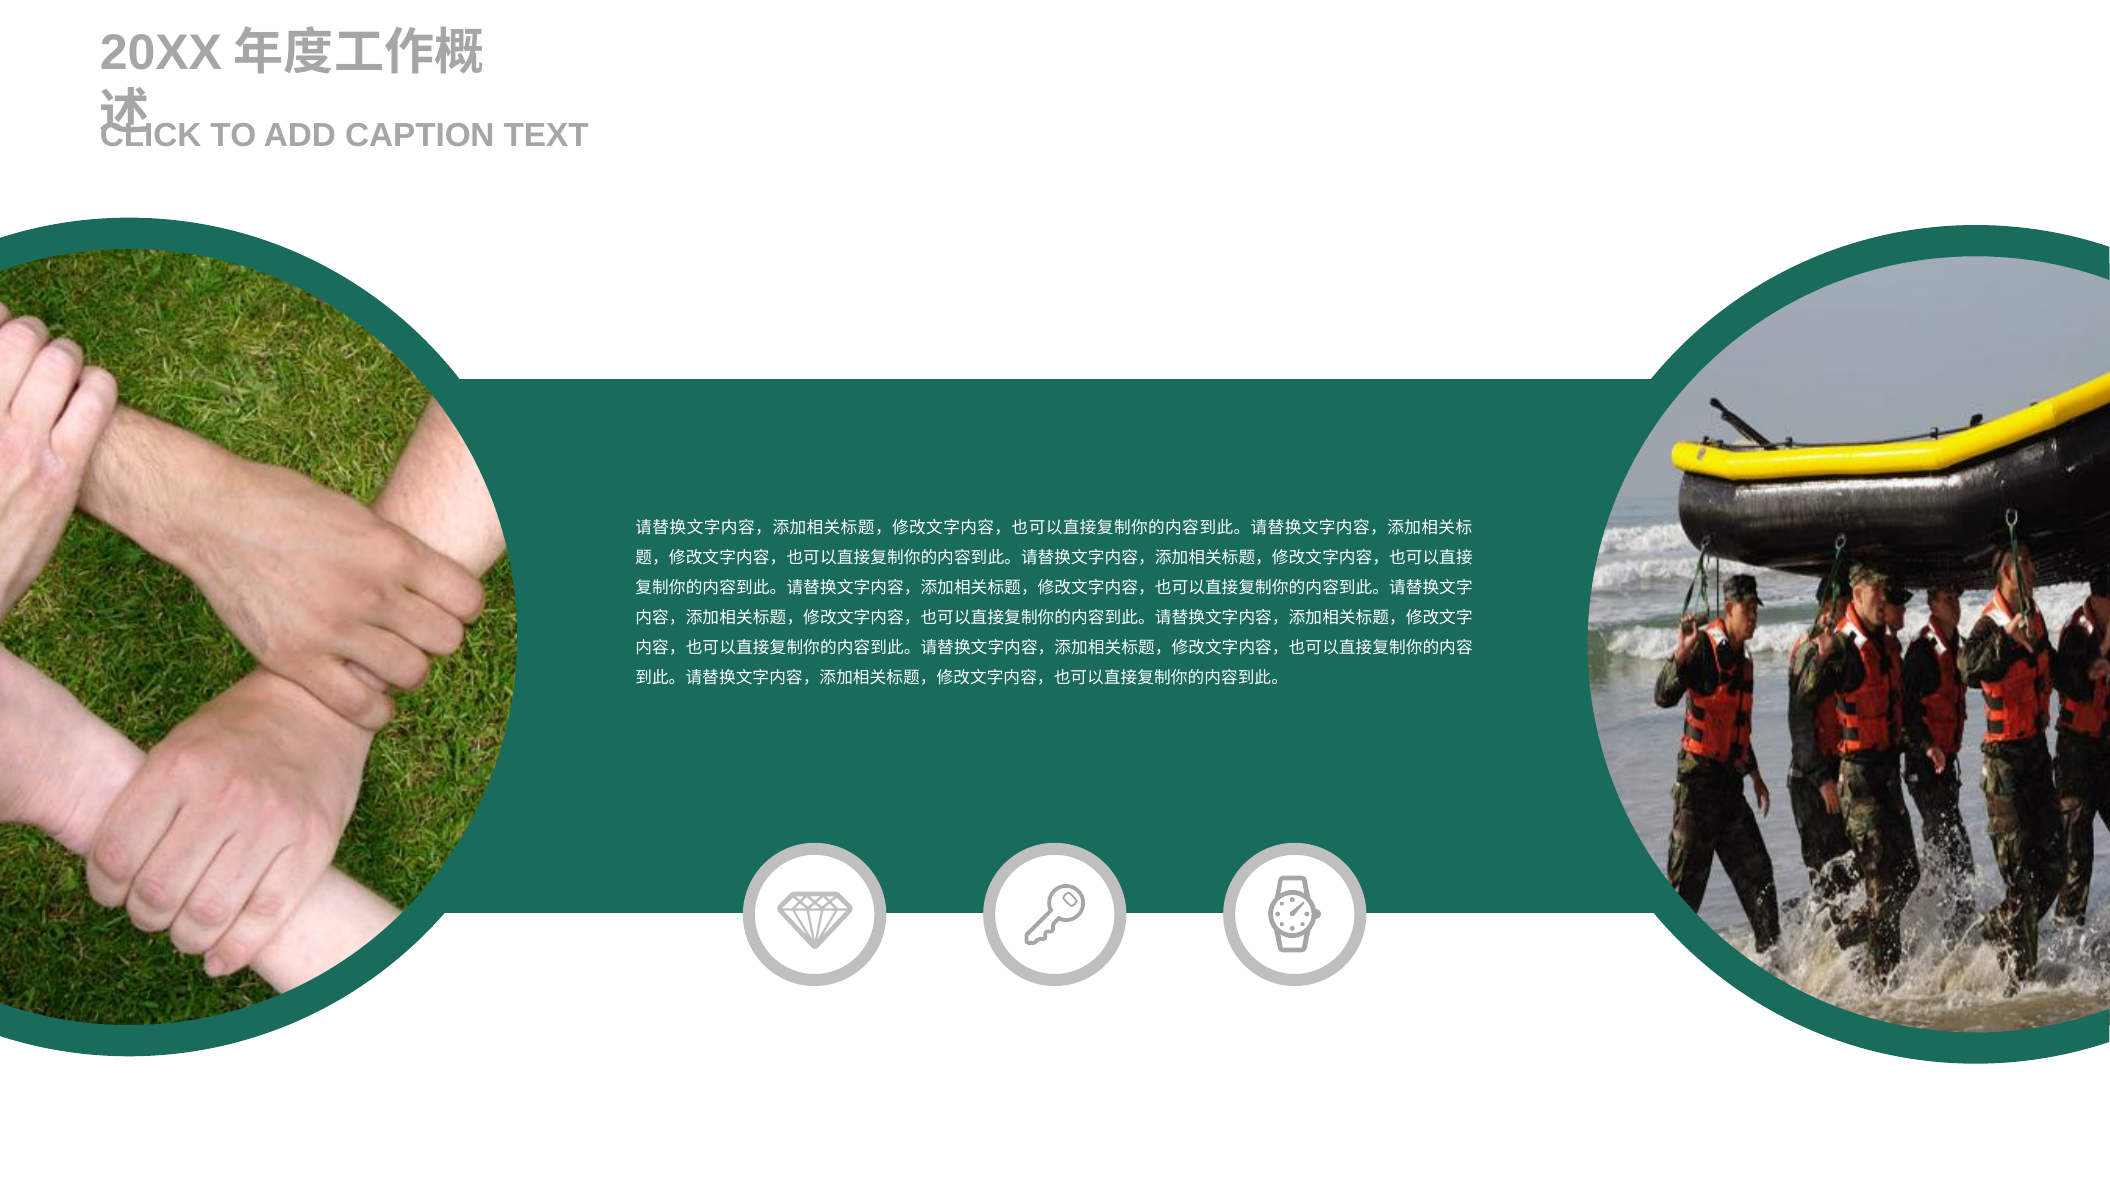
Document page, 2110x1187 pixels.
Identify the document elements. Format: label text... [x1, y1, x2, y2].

text_box 请替换文字内容，添加相关标题，修改文字内容，也可以直接复制你的内容到此。请替换文字内容，添加相关标题，修改文字内容，也可以直接复制你的内容到此。请替换文字内容，添加相关标题，修改文字内容，也可以直接复制你的内容到此。请替换文字内容，添加相关标题，修改文字内容，也可以直接复制你的内容到此。请替换文字内容，添加相关标题，修改文字内容，也可以直接复制你的内容到此。请替换文字内容，添加相关标题，修改文字内容，也可以直接复制你的内容到此。请替换文字内容，添加相关标题，修改文字内容，也可以直接复制你的内容到此。请替换文字内容，添加相关标题，修改文字内容，也可以直接复制你的内容到此。 [635, 507, 1474, 687]
text_box [0, 232, 534, 1042]
text_box 20XX年度工作概述 [99, 19, 534, 113]
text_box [989, 848, 1121, 980]
text_box [1570, 239, 2110, 1050]
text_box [1229, 848, 1361, 980]
text_box CLICK TO ADD CAPTION TEXT [99, 113, 629, 154]
text_box [425, 378, 1672, 914]
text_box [748, 848, 881, 980]
